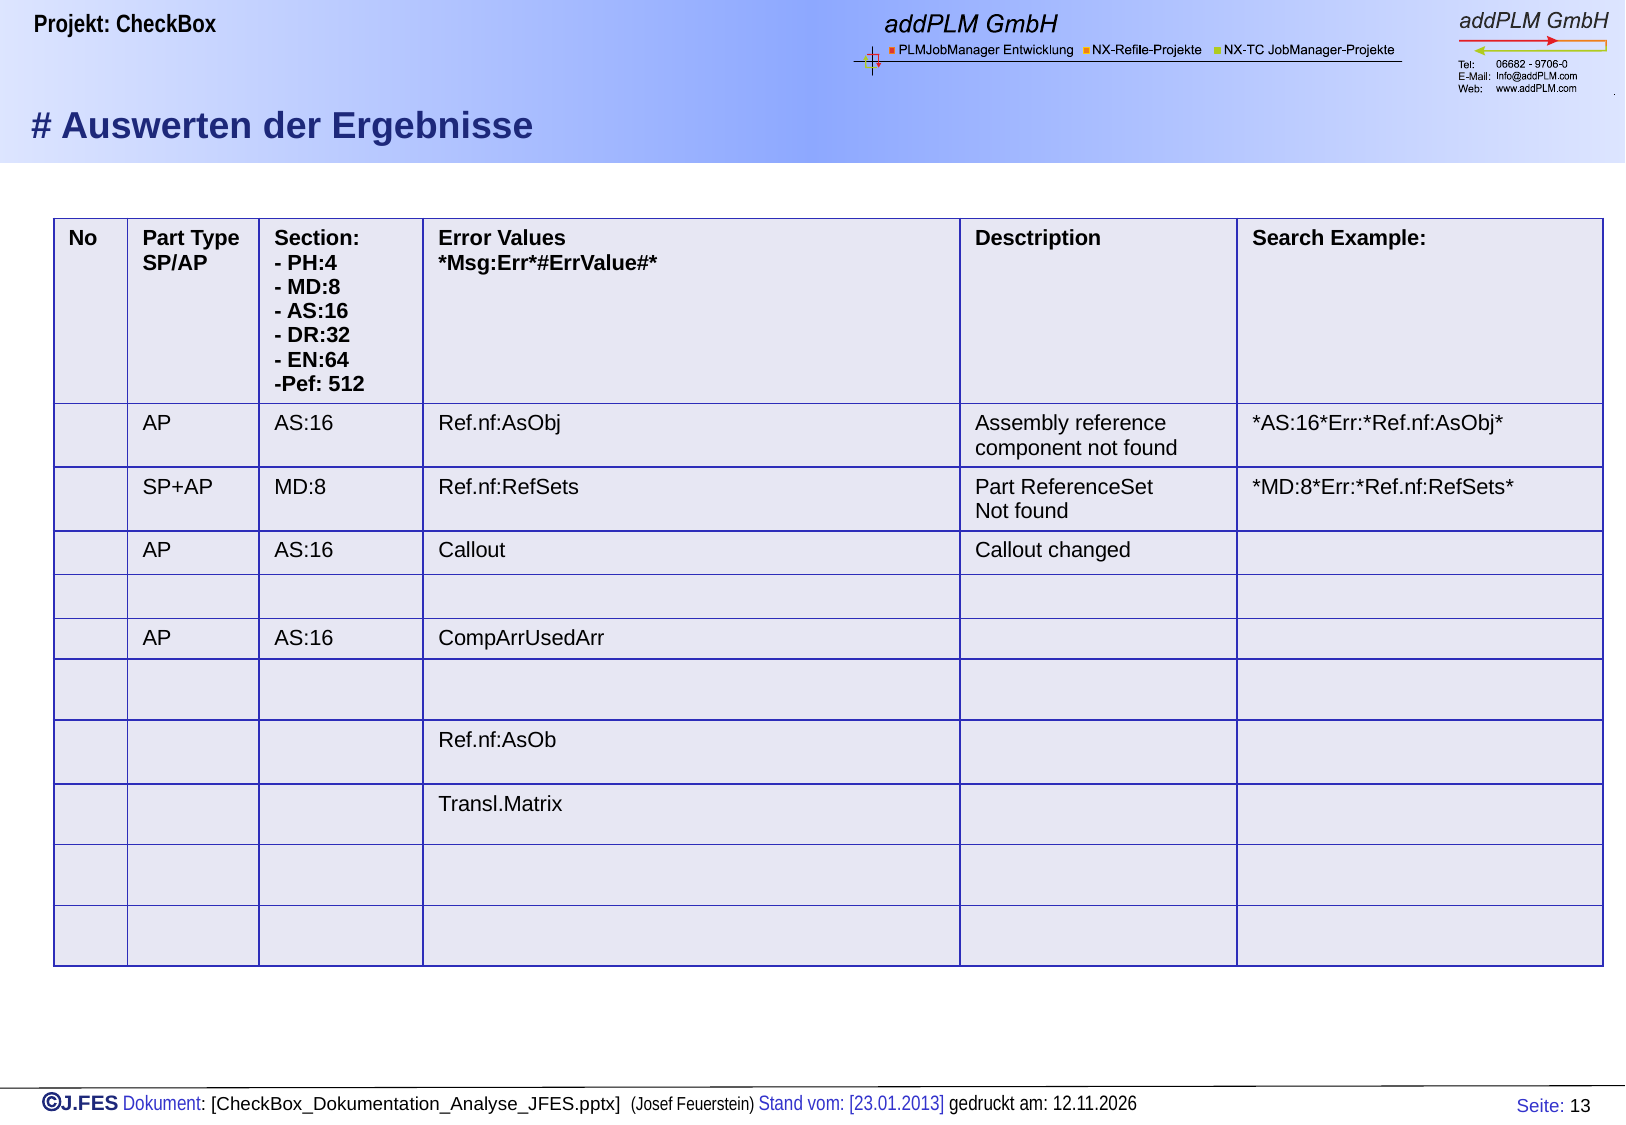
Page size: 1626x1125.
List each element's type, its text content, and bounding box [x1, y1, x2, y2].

table_cell SP+AP [128, 468, 258, 530]
table_cell CompArrUsedArr [424, 619, 959, 658]
table_cell AP [128, 404, 258, 466]
table_cell [55, 660, 127, 719]
table_cell [260, 845, 422, 905]
table_cell MD:8 [260, 468, 422, 530]
table_cell Ref.nf:RefSets [424, 468, 959, 530]
table_cell [55, 906, 127, 965]
table_cell [1238, 845, 1602, 905]
table_cell [128, 575, 258, 618]
table_cell [961, 906, 1236, 965]
table_cell [424, 845, 959, 905]
table_cell [424, 660, 959, 719]
table_cell [961, 619, 1236, 658]
table_cell AS:16 [260, 619, 422, 658]
table_cell [55, 845, 127, 905]
table_cell [1238, 575, 1602, 618]
table_cell [260, 575, 422, 618]
table_cell [424, 575, 959, 618]
table_cell [55, 721, 127, 783]
table_cell Callout [424, 532, 959, 574]
table_cell AP [128, 532, 258, 574]
table_cell *AS:16*Err:*Ref.nf:AsObj* [1238, 404, 1602, 466]
table_cell Part ReferenceSet Not found [961, 468, 1236, 530]
table_header No [55, 219, 127, 403]
table_cell [961, 575, 1236, 618]
table_cell [128, 785, 258, 844]
table_cell Assembly reference component not found [961, 404, 1236, 466]
table_cell [55, 468, 127, 530]
table_cell [961, 721, 1236, 783]
table_cell *MD:8*Err:*Ref.nf:RefSets* [1238, 468, 1602, 530]
table_header Part Type SP/AP [128, 219, 258, 403]
table_cell [128, 845, 258, 905]
table_cell Callout changed [961, 532, 1236, 574]
table_header Error Values *Msg:Err*#ErrValue#* [424, 219, 959, 403]
table_cell Transl.Matrix [424, 785, 959, 844]
table_cell [1238, 532, 1602, 574]
table_cell [961, 660, 1236, 719]
title # Auswerten der Ergebnisse [30, 73, 1600, 148]
table_cell AP [128, 619, 258, 658]
table_cell [1238, 906, 1602, 965]
table_header Section: - PH:4 - MD:8 - AS:16 - DR:32 - EN:64 -Pef: 512 [260, 219, 422, 403]
table_cell AS:16 [260, 532, 422, 574]
table_cell [55, 575, 127, 618]
table_cell [55, 619, 127, 658]
table_cell [1238, 619, 1602, 658]
table_cell [55, 785, 127, 844]
table_cell [424, 906, 959, 965]
table_cell Ref.nf:AsObj [424, 404, 959, 466]
table_cell [55, 404, 127, 466]
table_header Search Example: [1238, 219, 1602, 403]
table_header Desctription [961, 219, 1236, 403]
table_cell [961, 785, 1236, 844]
table_cell [55, 532, 127, 574]
table_cell [260, 660, 422, 719]
table_cell [1238, 721, 1602, 783]
table_cell [1238, 660, 1602, 719]
table_cell [128, 660, 258, 719]
table_cell [1238, 785, 1602, 844]
table_cell [260, 721, 422, 783]
table_cell AS:16 [260, 404, 422, 466]
table_cell [128, 906, 258, 965]
table_cell [260, 906, 422, 965]
table_cell [961, 845, 1236, 905]
table_cell [260, 785, 422, 844]
table_cell [128, 721, 258, 783]
table_cell Ref.nf:AsOb [424, 721, 959, 783]
